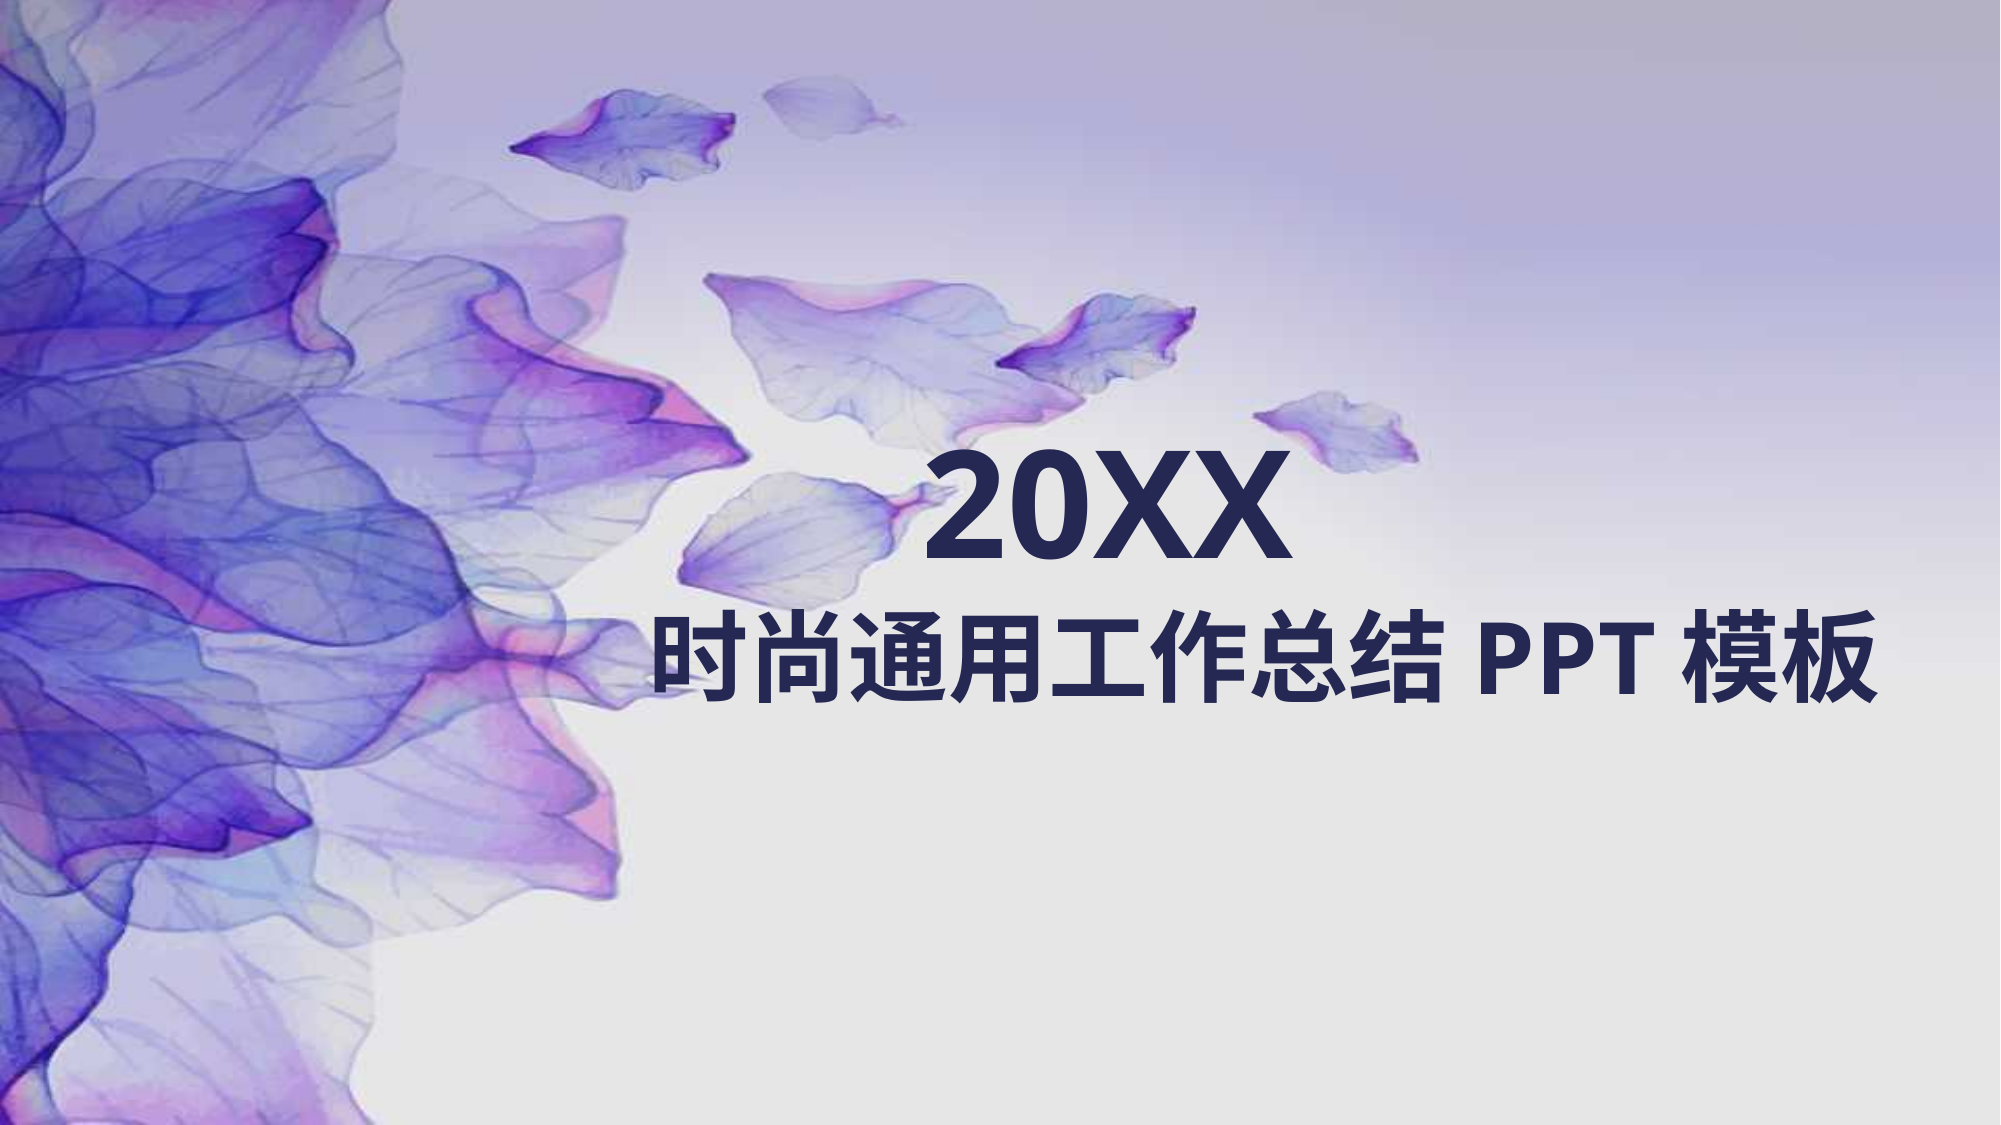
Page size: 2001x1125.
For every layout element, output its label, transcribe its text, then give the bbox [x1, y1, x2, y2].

text_box 时尚通用工作总结PPT模板 [634, 587, 1911, 723]
picture [0, 0, 2001, 1125]
text_box 20XX [906, 401, 1309, 597]
